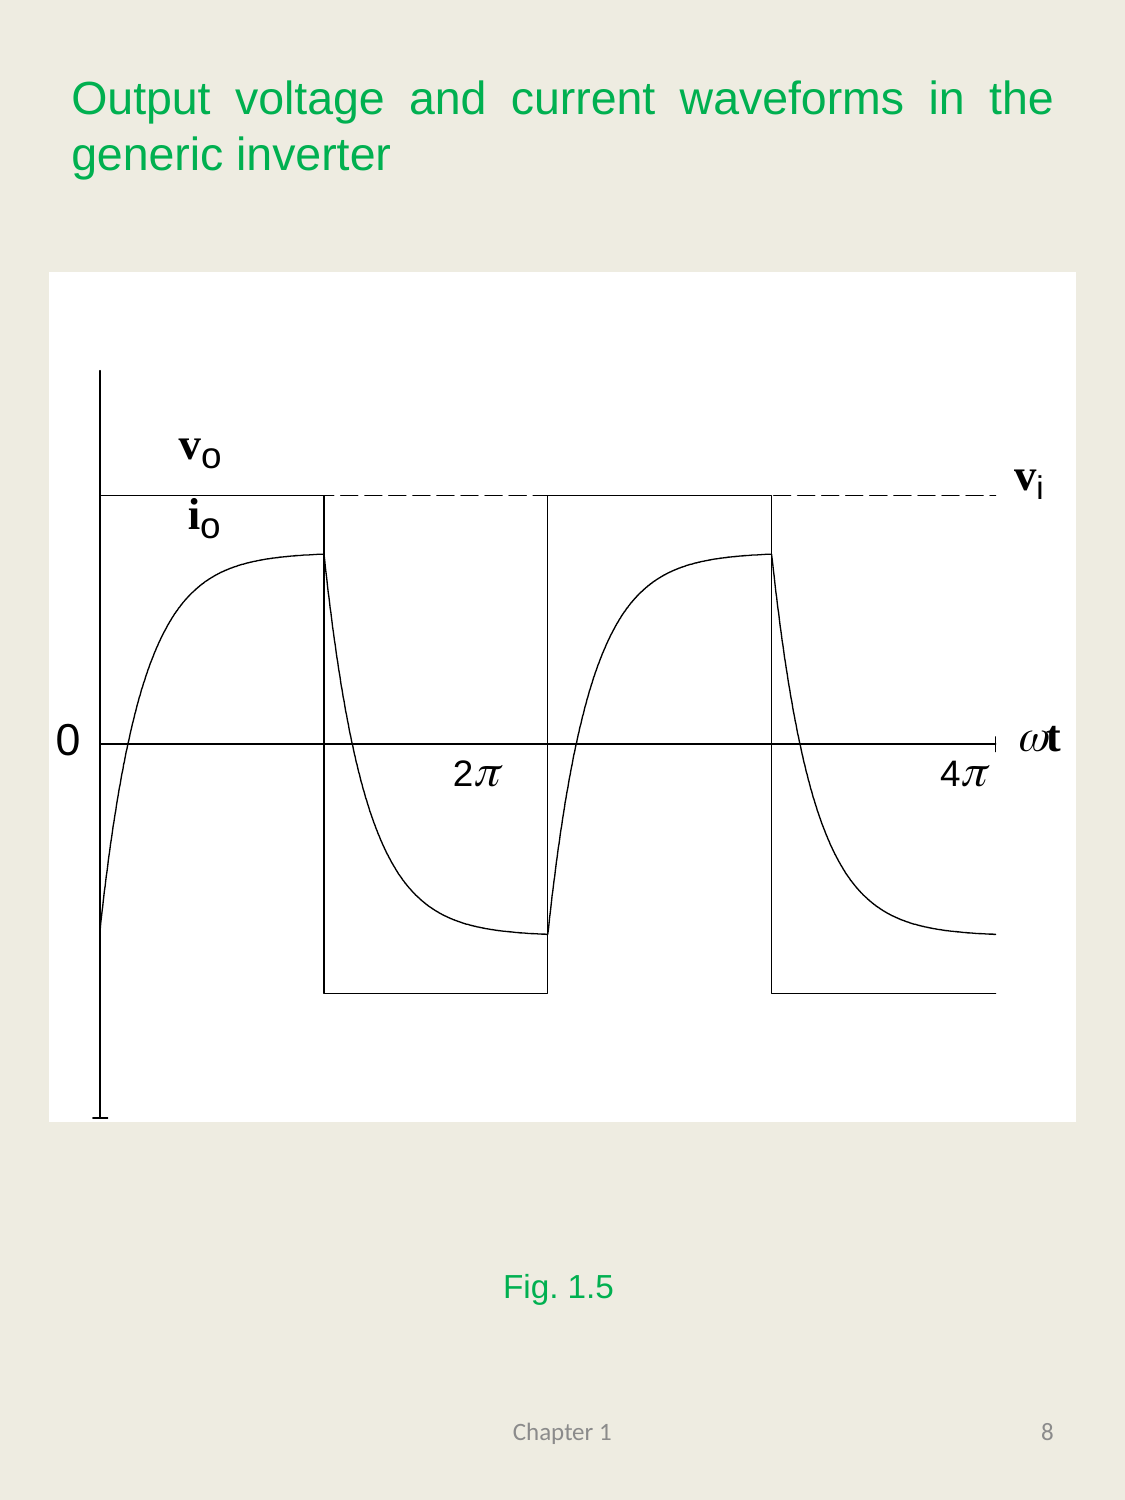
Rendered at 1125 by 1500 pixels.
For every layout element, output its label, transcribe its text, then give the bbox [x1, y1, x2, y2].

text_box Fig. 1.5 [488, 1258, 630, 1313]
slide_number 8 [806, 1390, 1069, 1471]
footer Chapter 1 [384, 1390, 741, 1471]
title Output voltage and current waveforms in the generic inverter [56, 60, 1069, 188]
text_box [48, 271, 1077, 1123]
